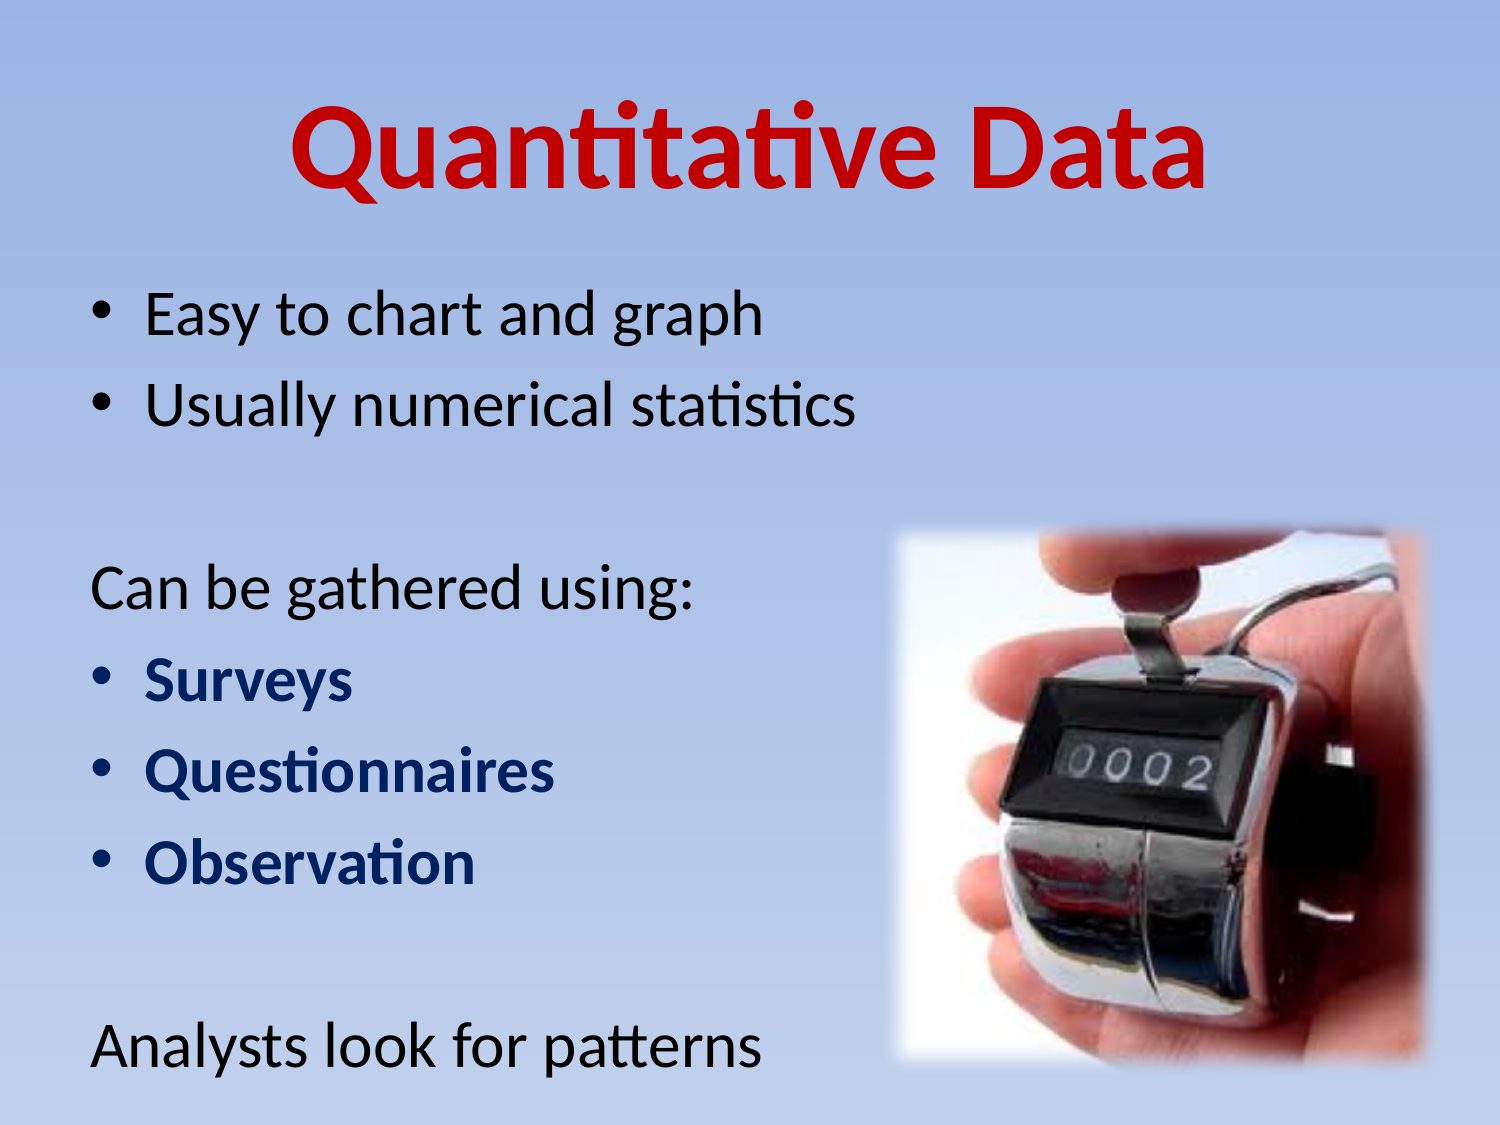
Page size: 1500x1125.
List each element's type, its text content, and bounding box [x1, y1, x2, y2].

list Easy to chart and graph Usually numerical statistics Can be gathered using: Surveys Questionnaires Observation Analysts look for patterns [75, 262, 1425, 1094]
title Quantitative Data [0, 45, 1500, 233]
picture [879, 514, 1442, 1077]
